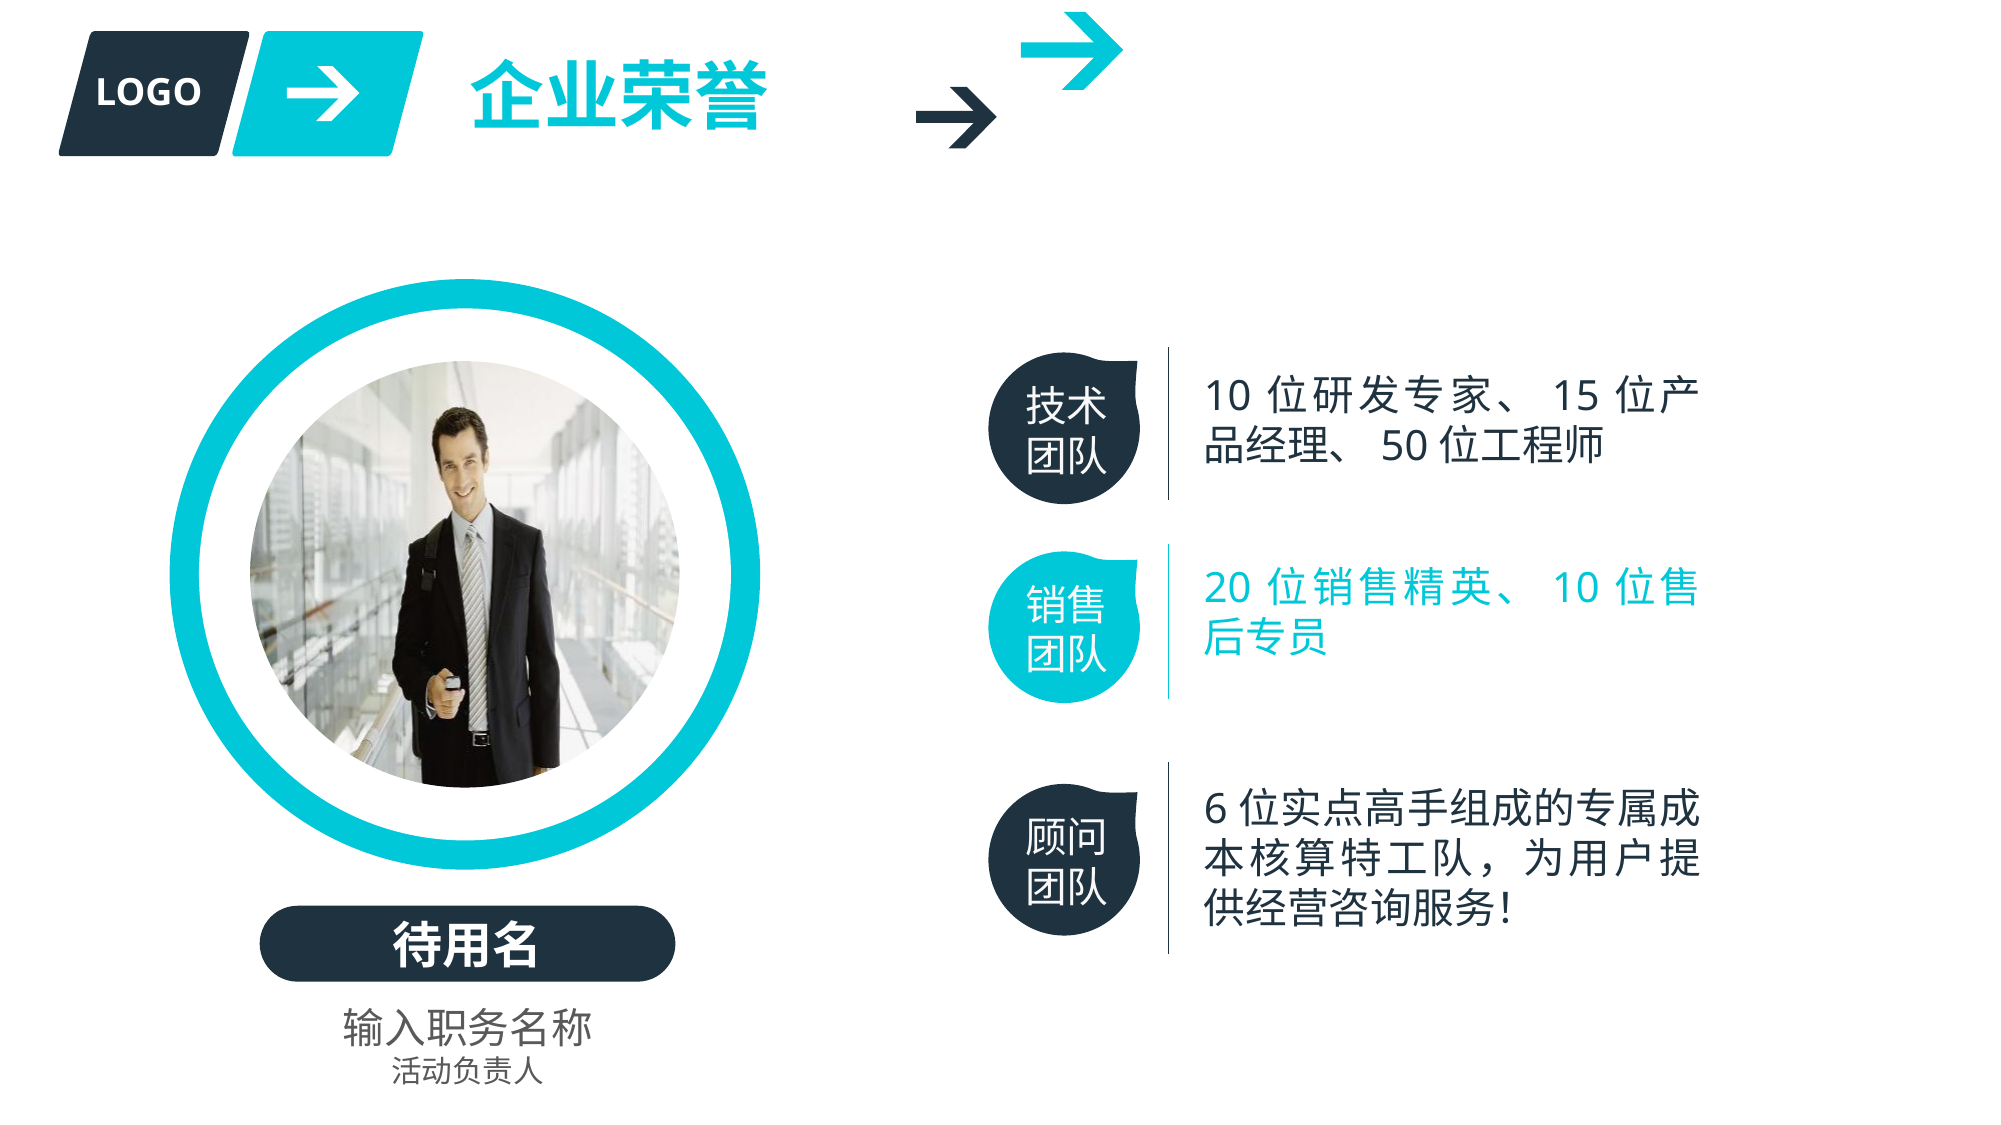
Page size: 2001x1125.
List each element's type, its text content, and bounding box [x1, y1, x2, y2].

text_box 20位销售精英、10位售后专员 [1188, 553, 1717, 669]
text_box 企业荣誉 [454, 41, 1074, 147]
text_box [1014, 551, 1138, 570]
text_box [988, 594, 996, 661]
text_box [1016, 919, 1112, 936]
text_box [916, 86, 997, 149]
text_box [1014, 783, 1138, 803]
text_box 技术团队 [996, 371, 1137, 487]
text_box 待用名 [392, 913, 543, 974]
text_box 销售团队 [996, 570, 1137, 686]
text_box [988, 395, 996, 462]
text_box 顾问团队 [996, 803, 1137, 919]
text_box 6位实点高手组成的专属成本核算特工队，为用户提供经营咨询服务！ [1188, 774, 1717, 940]
text_box [988, 826, 996, 893]
text_box [1020, 11, 1124, 90]
text_box [1014, 352, 1138, 371]
text_box 输入职务名称 活动负责人 [298, 994, 637, 1096]
text_box [259, 905, 676, 982]
text_box [168, 278, 762, 871]
text_box 10位研发专家、15位产品经理、50位工程师 [1188, 361, 1717, 477]
text_box [198, 308, 731, 841]
text_box [250, 361, 680, 788]
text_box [58, 31, 424, 157]
text_box [1016, 487, 1112, 505]
text_box [1016, 686, 1112, 704]
